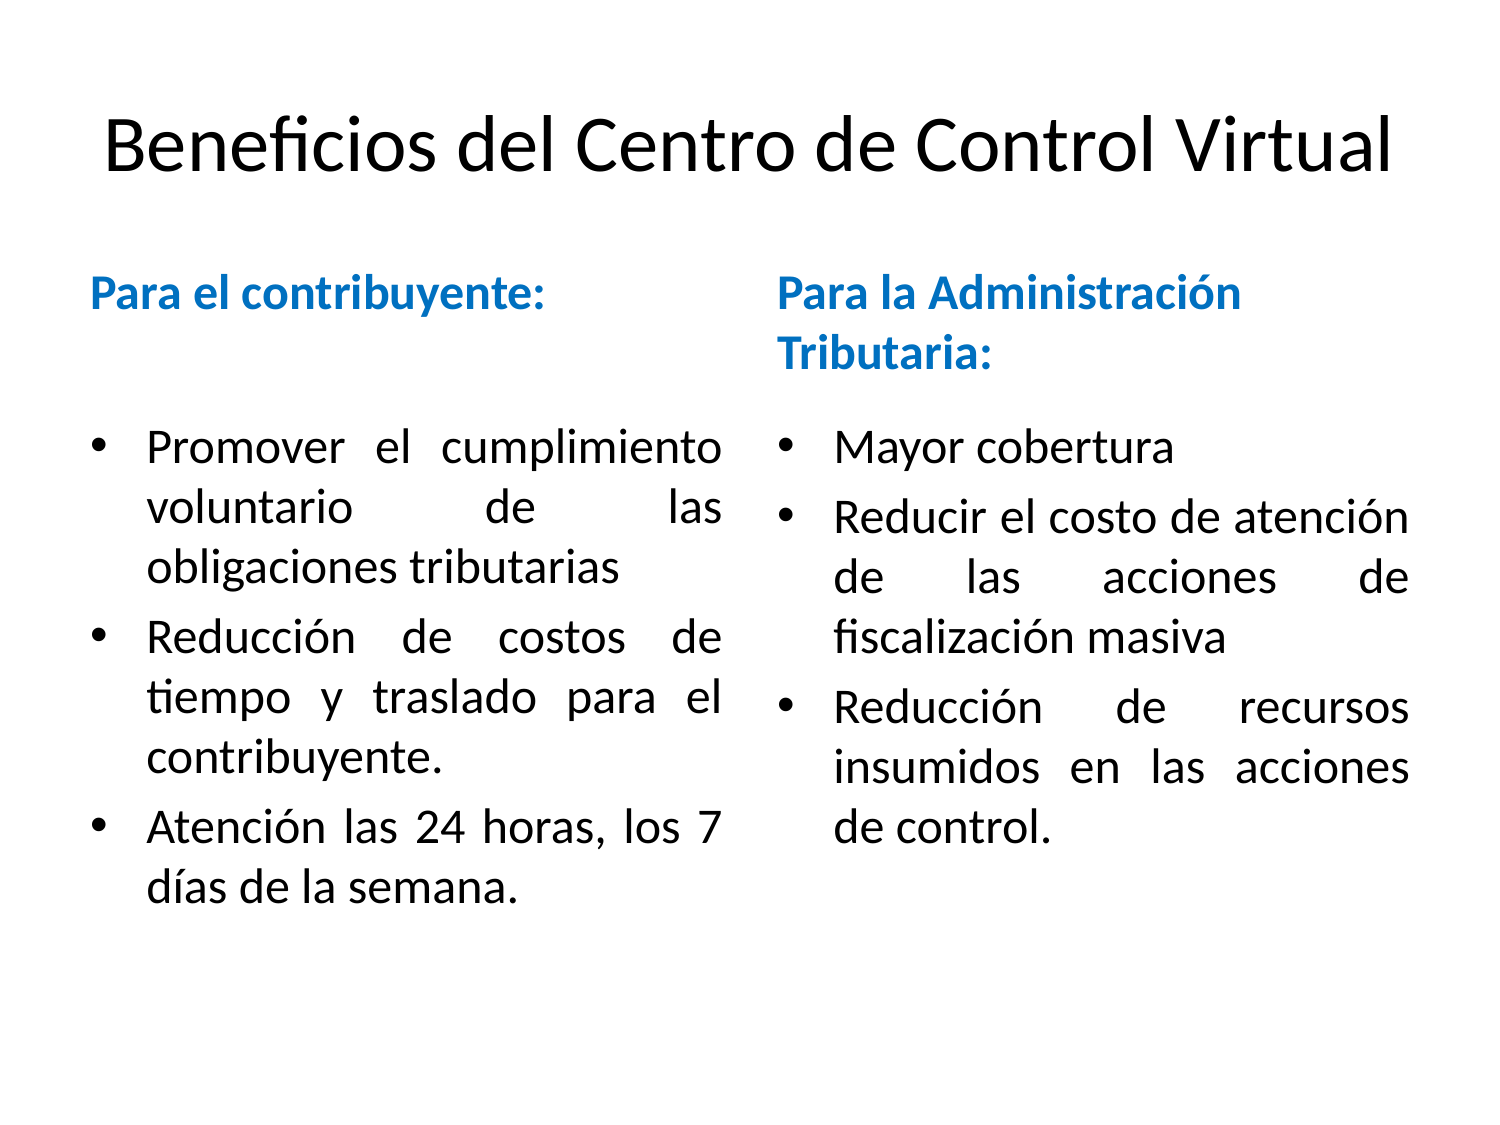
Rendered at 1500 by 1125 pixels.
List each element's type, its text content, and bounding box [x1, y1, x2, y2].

list Para el contribuyente: [75, 251, 738, 357]
title Beneficios del Centro de Control Virtual [75, 45, 1425, 233]
list Mayor cobertura Reducir el costo de atención de las acciones de fiscalización masiva Reducción de recursos insumidos en las acciones de control. [761, 406, 1425, 1055]
list Para la Administración Tributaria: [761, 251, 1425, 357]
list Promover el cumplimiento voluntario de las obligaciones tributarias Reducción de costos de tiempo y traslado para el contribuyente. Atención las 24 horas, los 7 días de la semana. [75, 406, 738, 1055]
